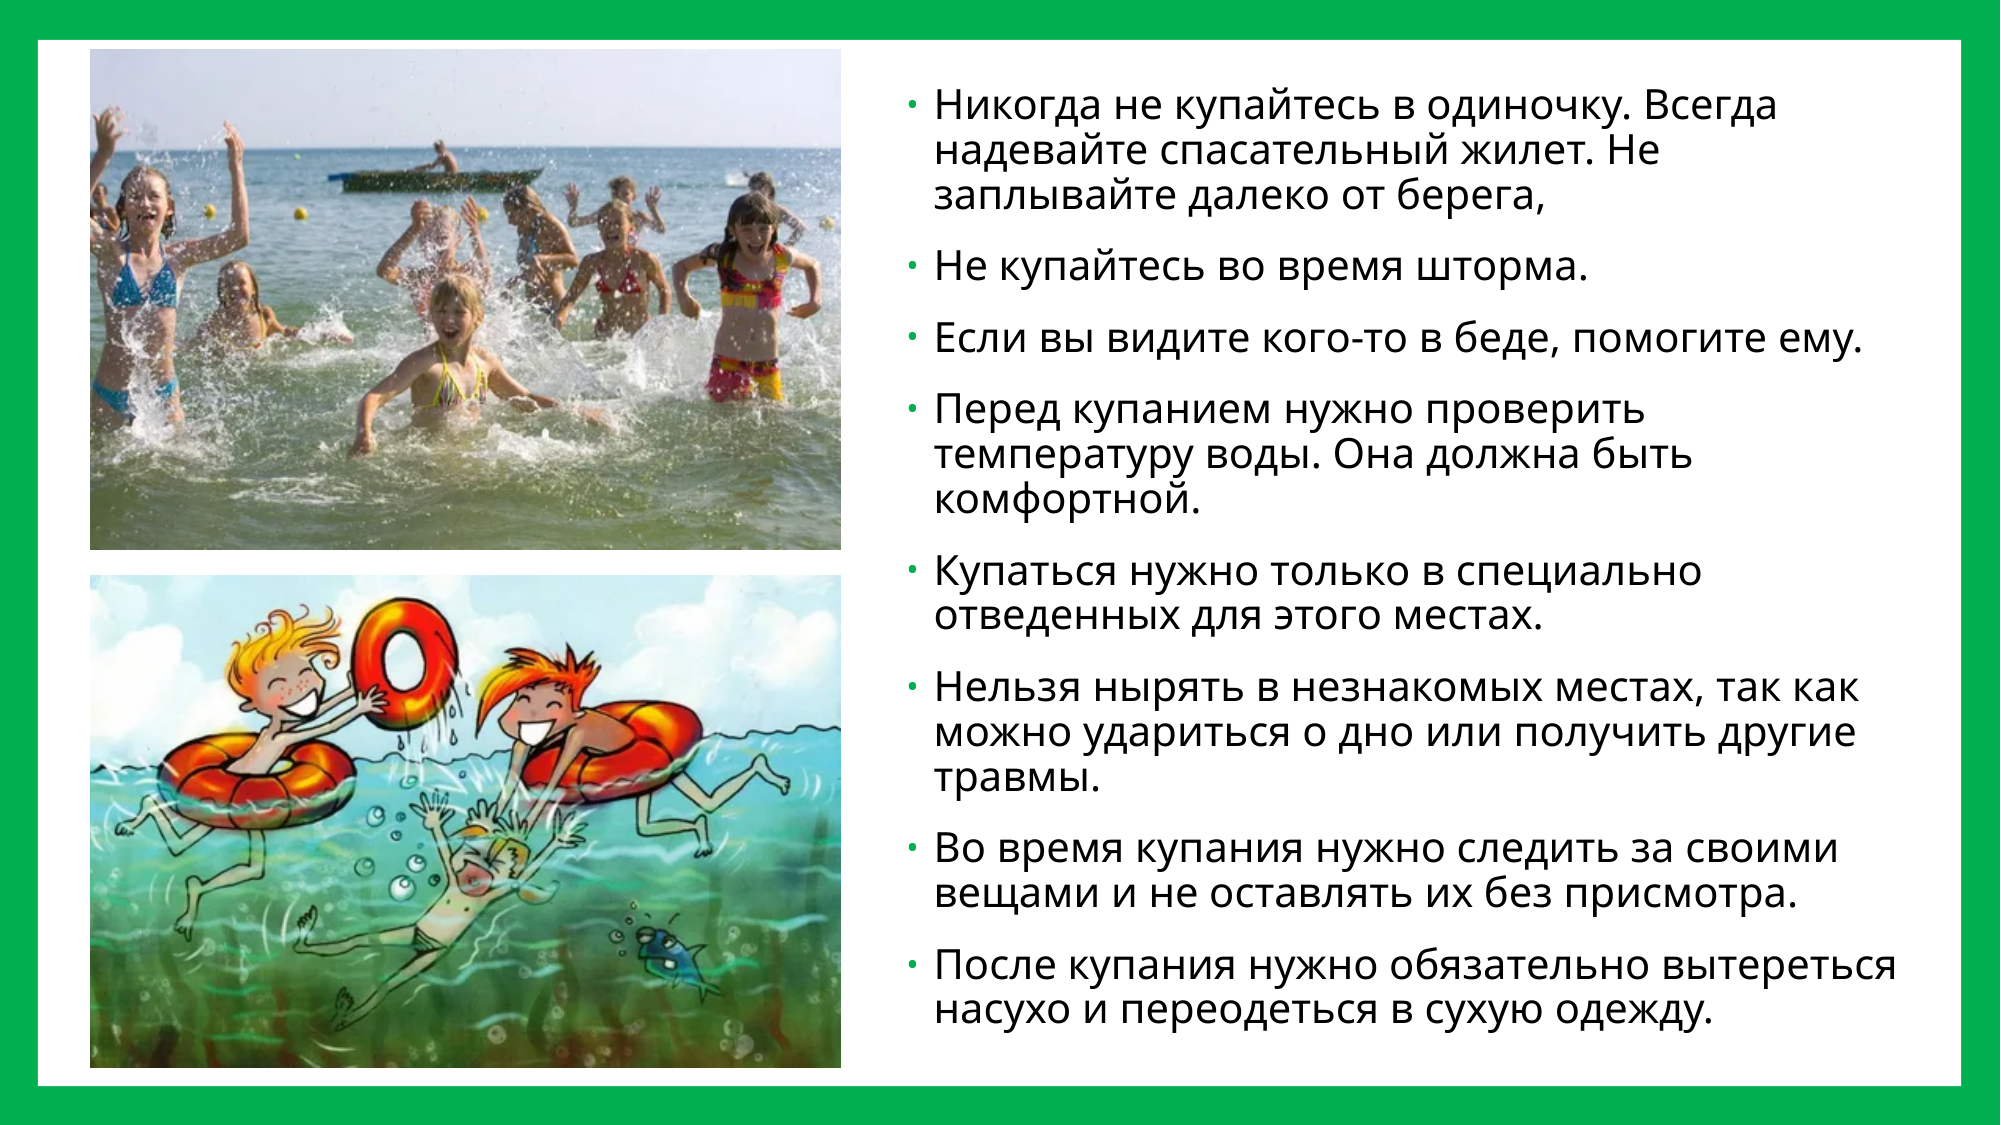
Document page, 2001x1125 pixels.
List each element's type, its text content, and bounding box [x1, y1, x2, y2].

picture [89, 49, 841, 550]
list Никогда не купайтесь в одиночку. Всегда надевайте спасательный жилет. Не заплывайте далеко от берега, Не купайтесь во время шторма. Если вы видите кого-то в беде, помогите ему. Перед купанием нужно проверить температуру воды. Она должна быть комфортной. Купаться нужно только в специально отведенных для этого местах. Нельзя нырять в незнакомых местах, так как можно удариться о дно или получить другие травмы. Во время купания нужно следить за своими вещами и не оставлять их без присмотра. После купания нужно обязательно вытереться насухо и переодеться в сухую одежду. [884, 75, 1919, 1076]
picture [89, 575, 841, 1069]
